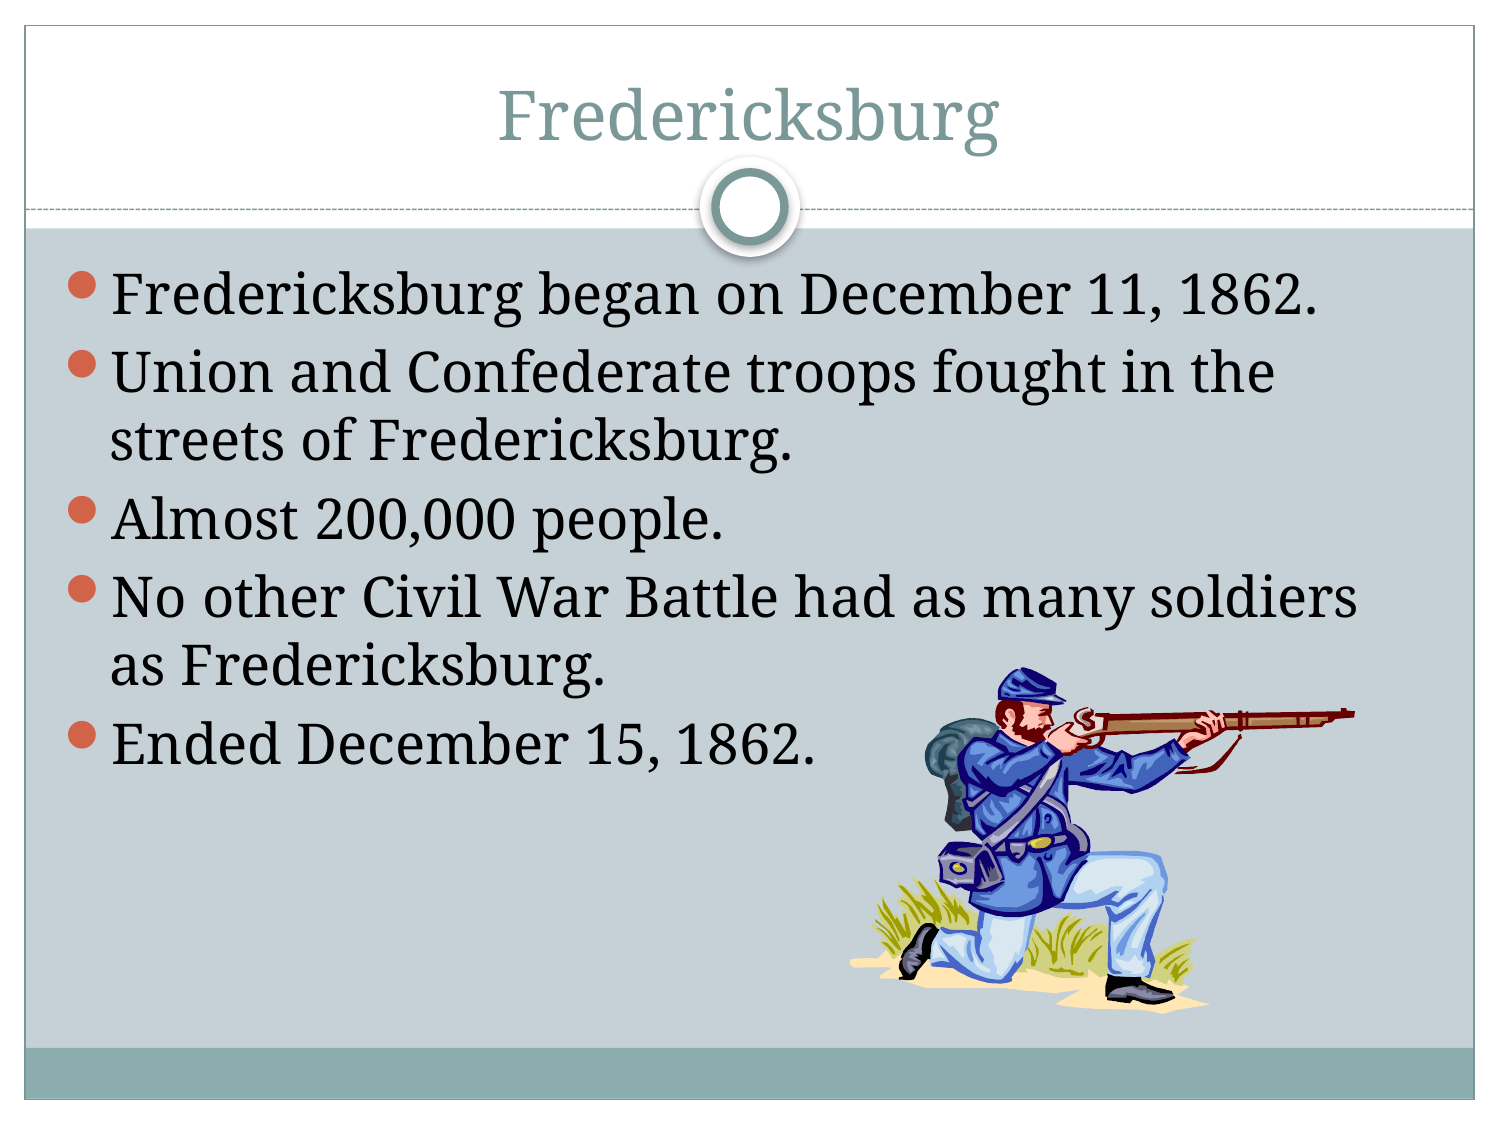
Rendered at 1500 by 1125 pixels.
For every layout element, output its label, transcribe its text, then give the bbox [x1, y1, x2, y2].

list Fredericksburg began on December 11, 1862. Union and Confederate troops fought in the streets of Fredericksburg. Almost 200,000 people. No other Civil War Battle had as many soldiers as Fredericksburg. Ended December 15, 1862. [49, 250, 1445, 1001]
title Fredericksburg [49, 37, 1450, 162]
picture [849, 662, 1361, 1020]
